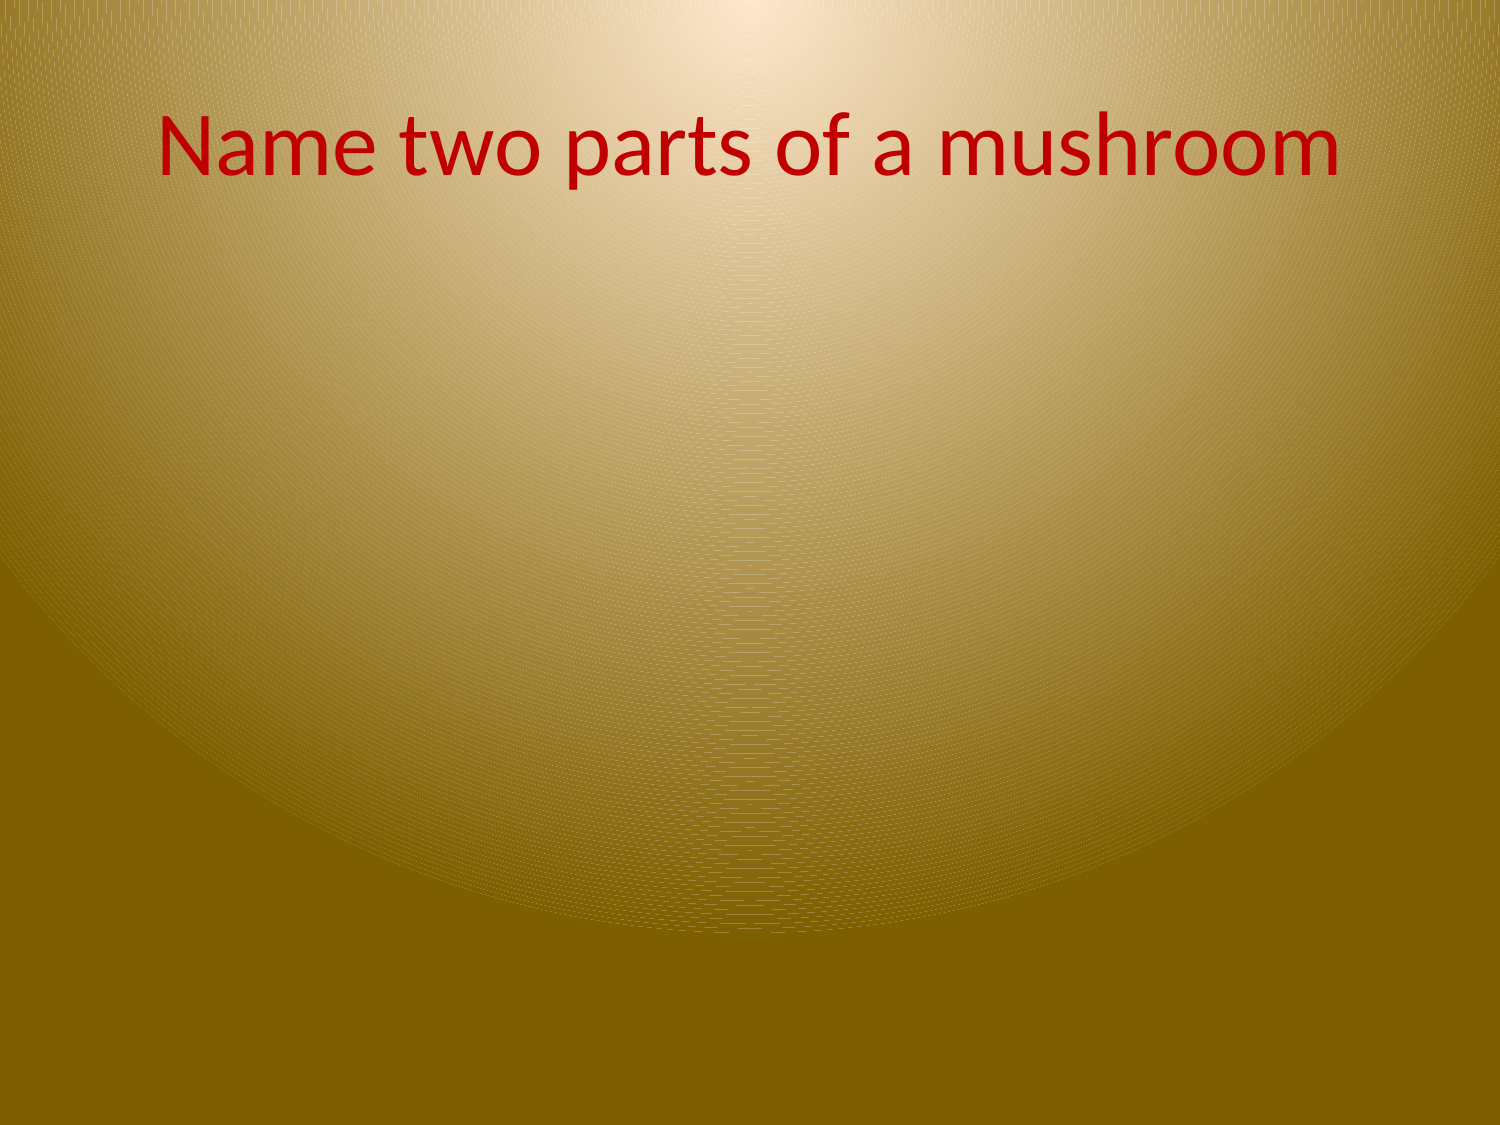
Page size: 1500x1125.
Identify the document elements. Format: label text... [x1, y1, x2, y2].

title Name two parts of a mushroom [75, 45, 1425, 233]
